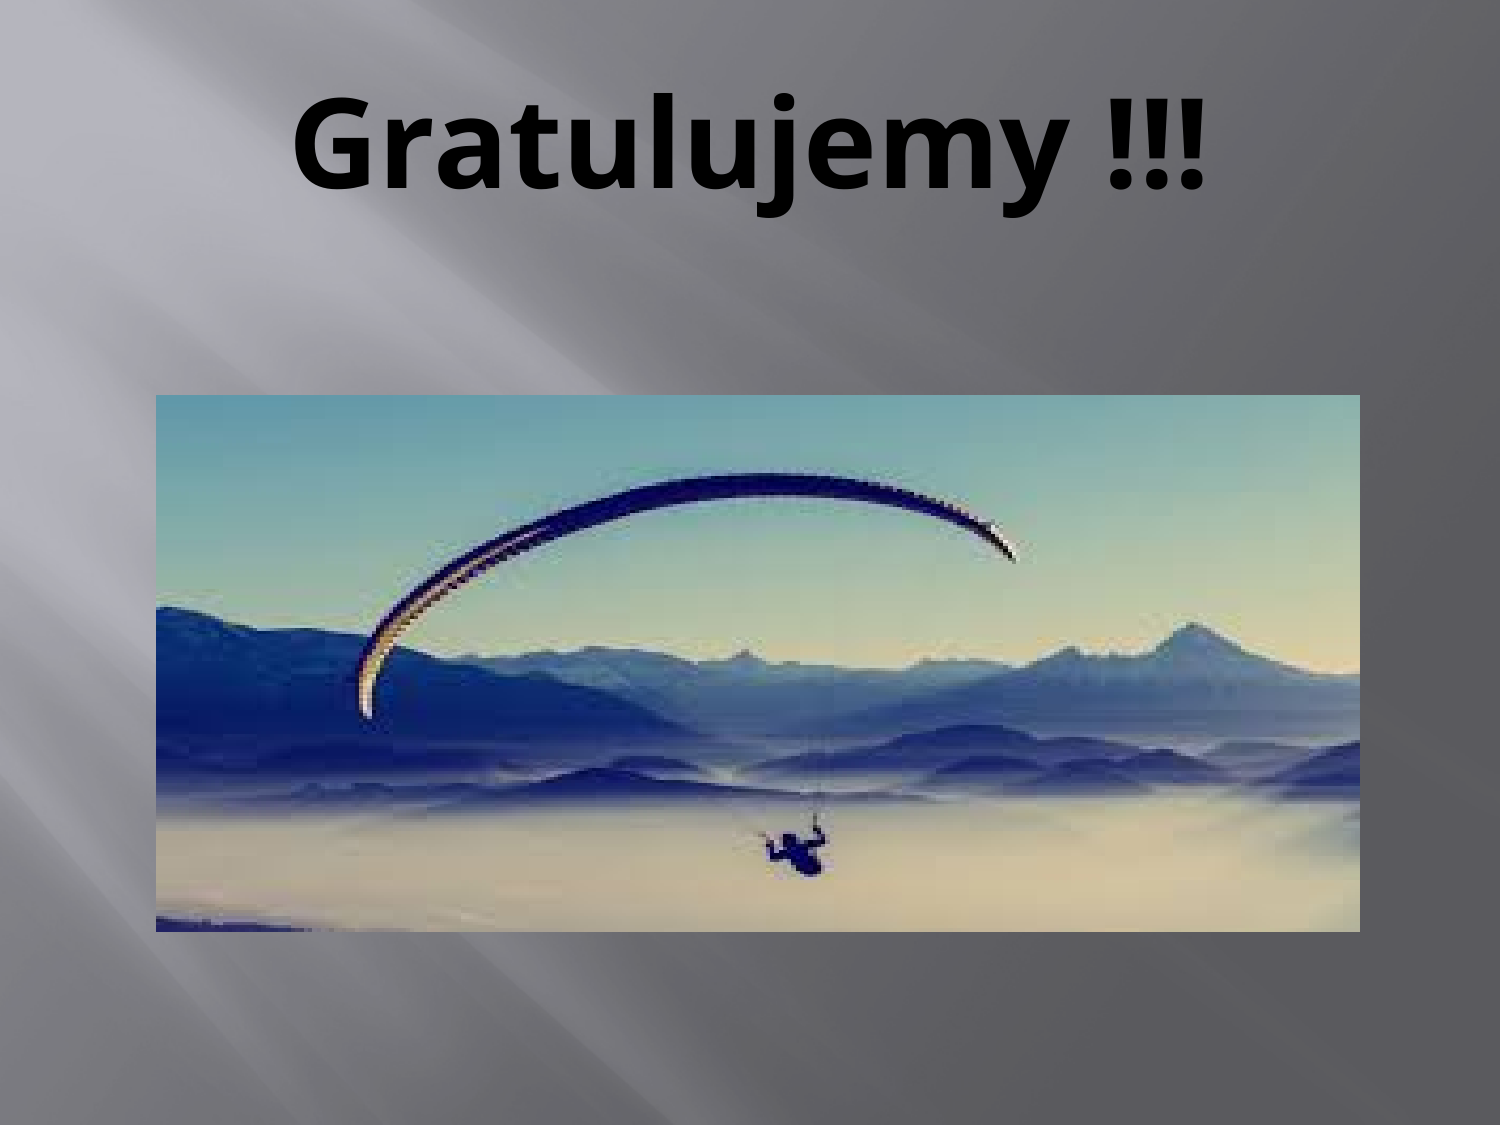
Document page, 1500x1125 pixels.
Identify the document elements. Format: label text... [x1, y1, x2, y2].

title Gratulujemy !!! [75, 45, 1425, 233]
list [155, 395, 1360, 932]
